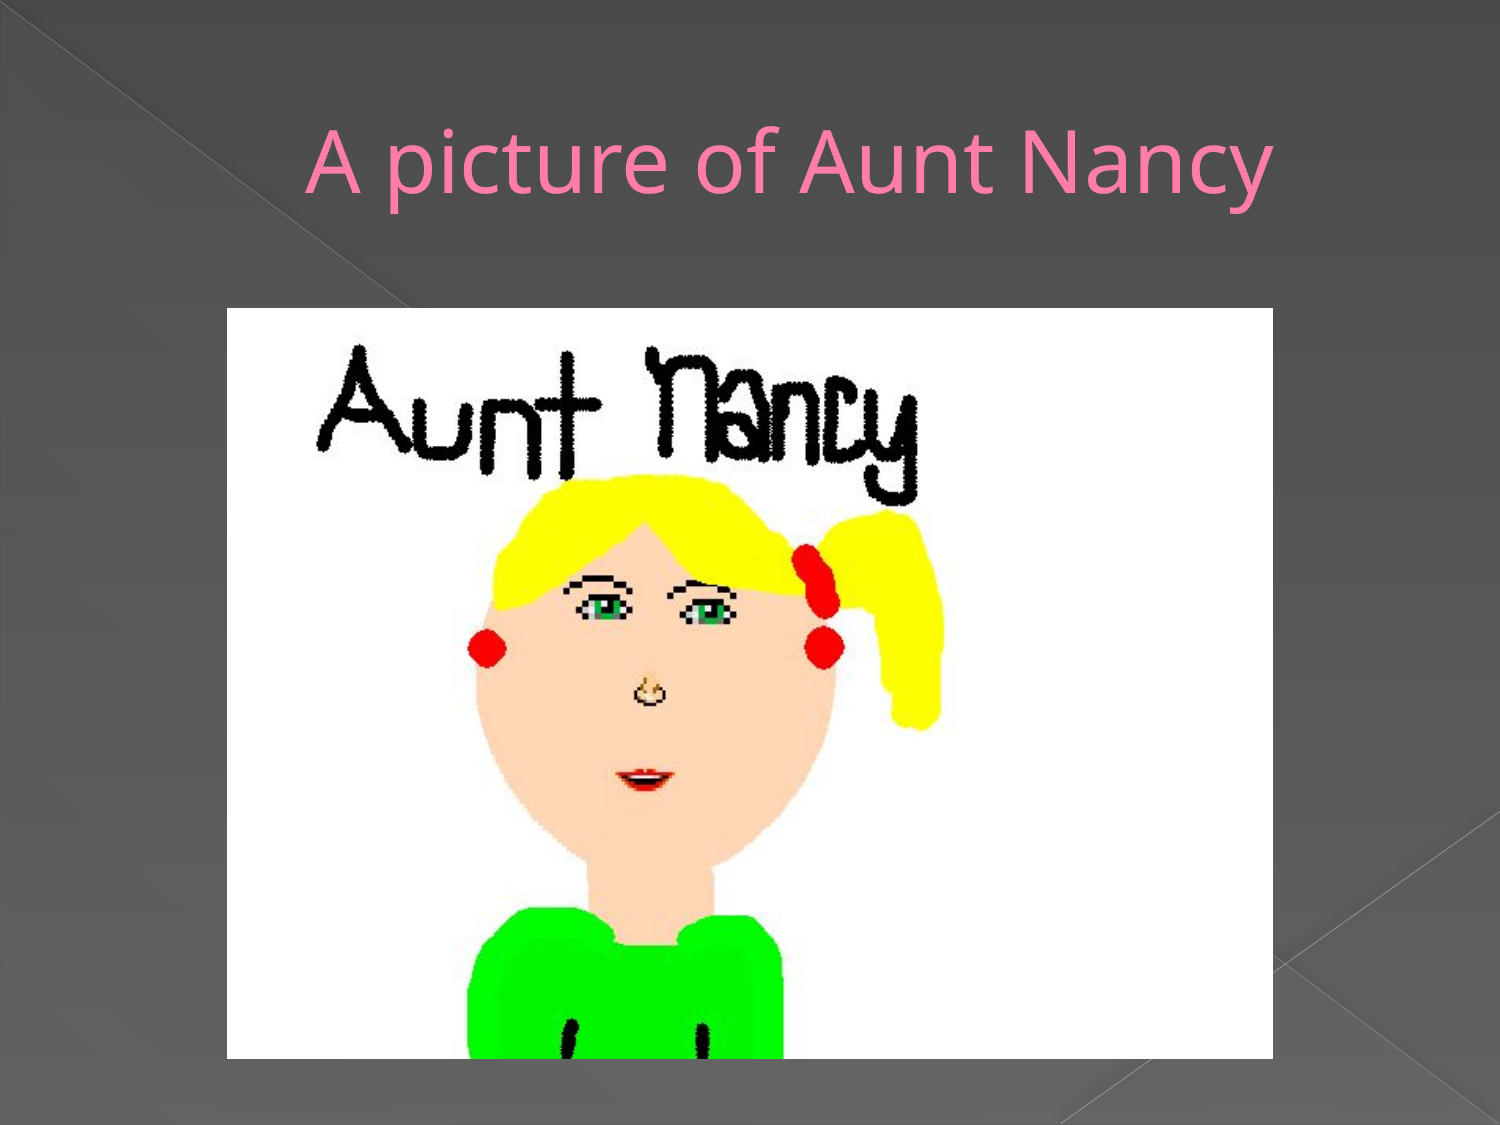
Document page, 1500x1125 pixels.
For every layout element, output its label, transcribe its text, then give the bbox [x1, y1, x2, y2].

title A picture of Aunt Nancy [75, 43, 1425, 274]
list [226, 308, 1273, 1060]
